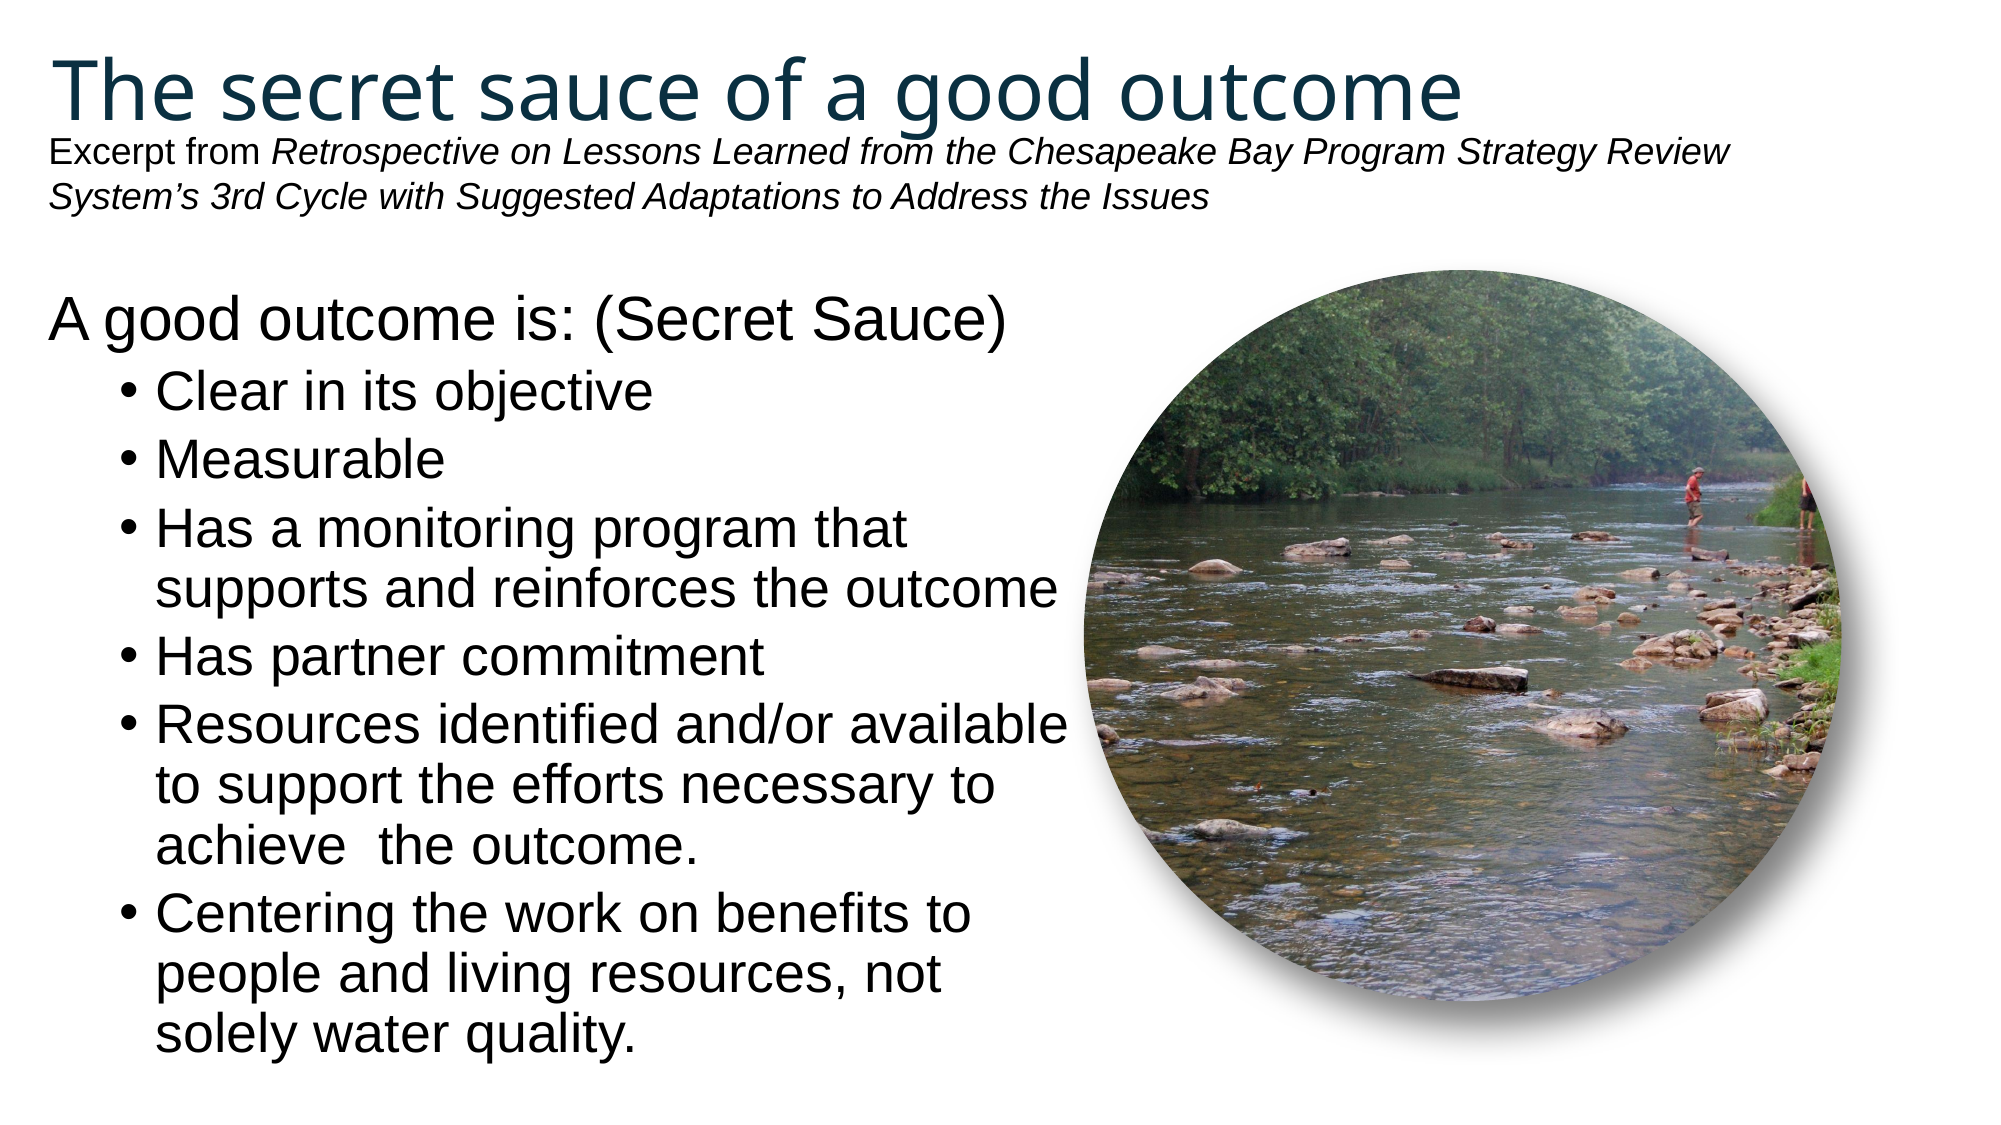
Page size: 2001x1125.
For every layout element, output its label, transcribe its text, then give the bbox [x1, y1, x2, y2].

text_box The secret sauce of a good outcome [37, 23, 1830, 119]
text_box Excerpt from Retrospective on Lessons Learned from the Chesapeake Bay Program Strategy Review System’s 3rd Cycle with Suggested Adaptations to Address the Issues [33, 119, 1892, 225]
picture [1083, 269, 1842, 1002]
list A good outcome is: (Secret Sauce) Clear in its objective Measurable Has a monitoring program that supports and reinforces the outcome Has partner commitment Resources identified and/or available to support the efforts necessary to achieve the outcome. Centering the work on benefits to people and living resources, not solely water quality. [33, 270, 1090, 1082]
